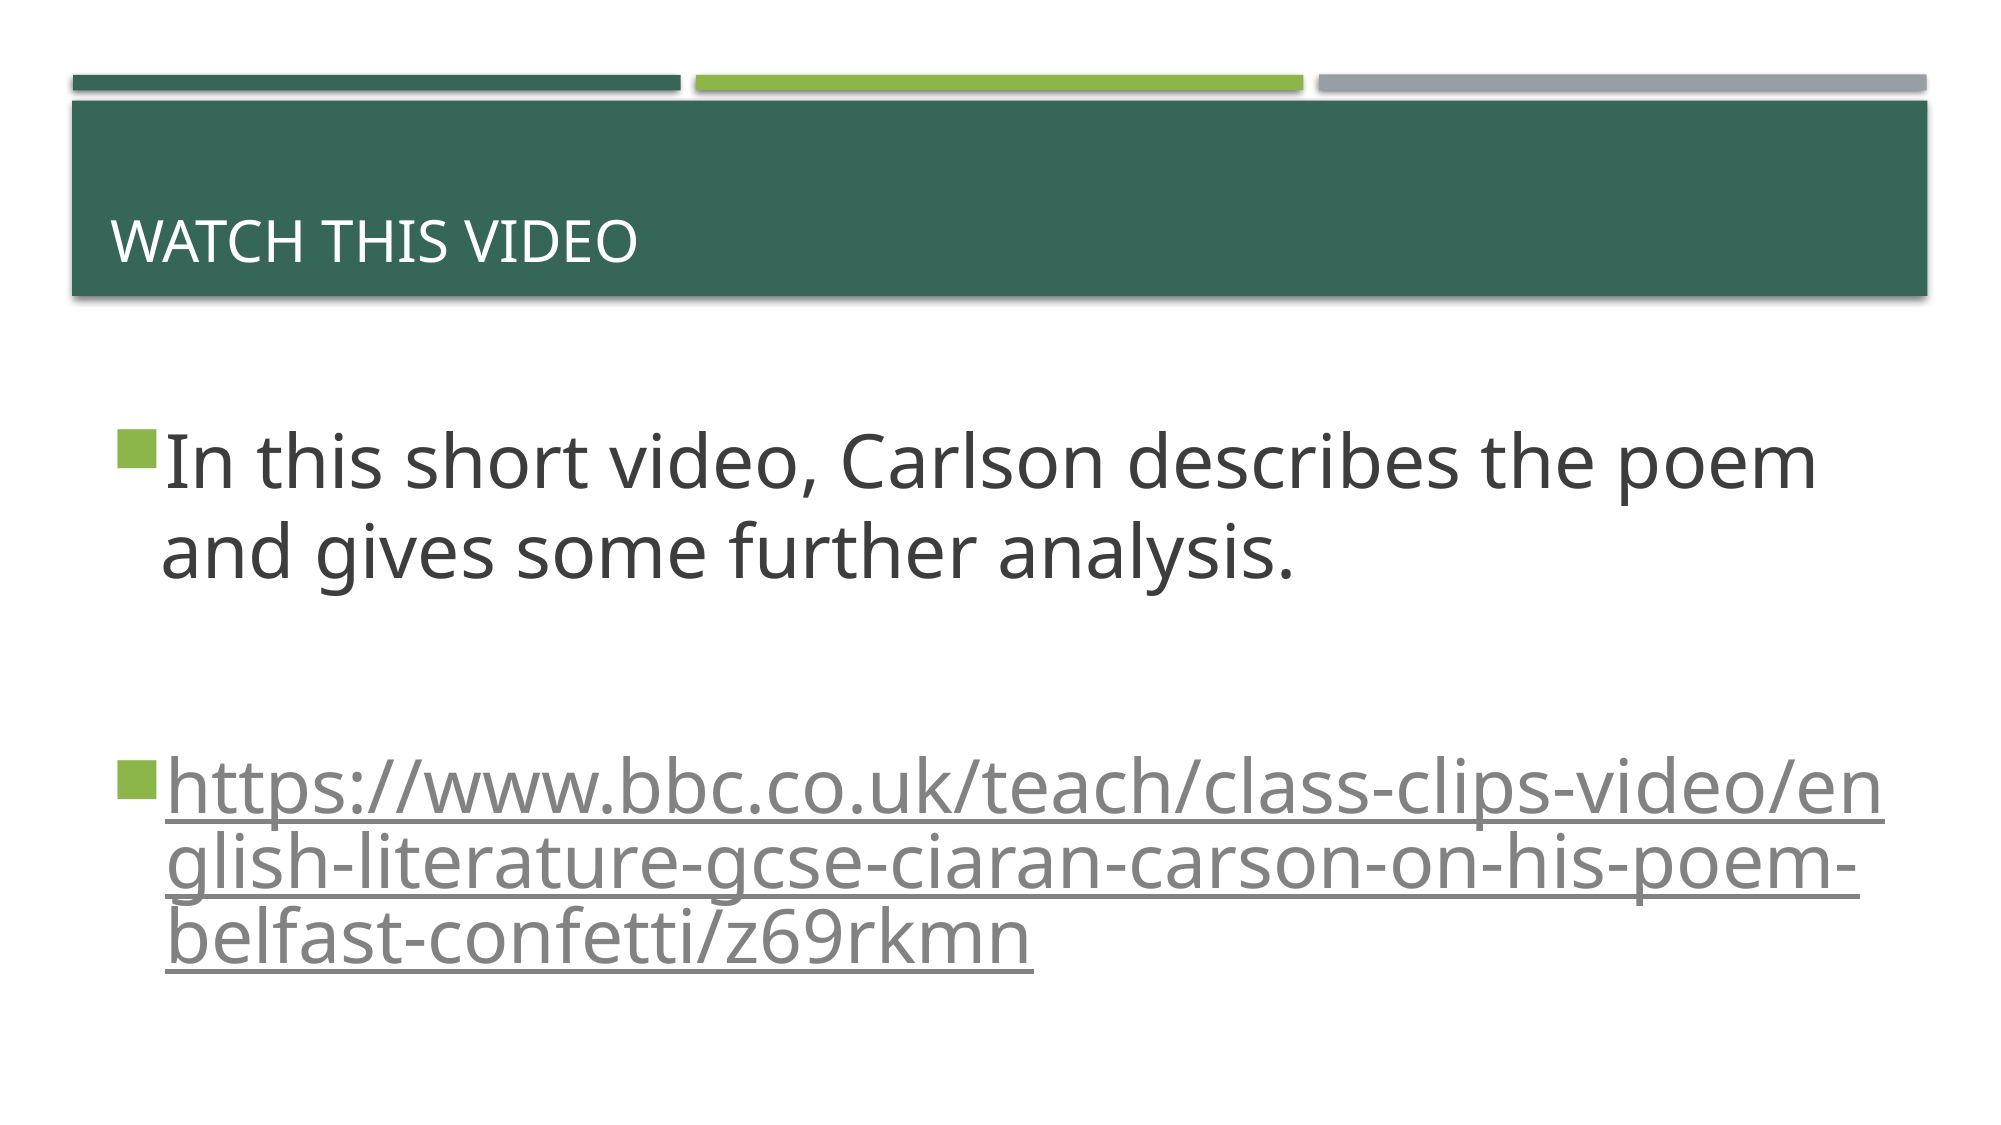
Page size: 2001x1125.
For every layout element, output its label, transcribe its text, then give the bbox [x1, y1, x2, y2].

list In this short video, Carlson describes the poem and gives some further analysis. https://www.bbc.co.uk/teach/class-clips-video/english-literature-gcse-ciaran-carson-on-his-poem-belfast-confetti/z69rkmn [95, 357, 1905, 962]
title Watch this video [95, 115, 1905, 282]
